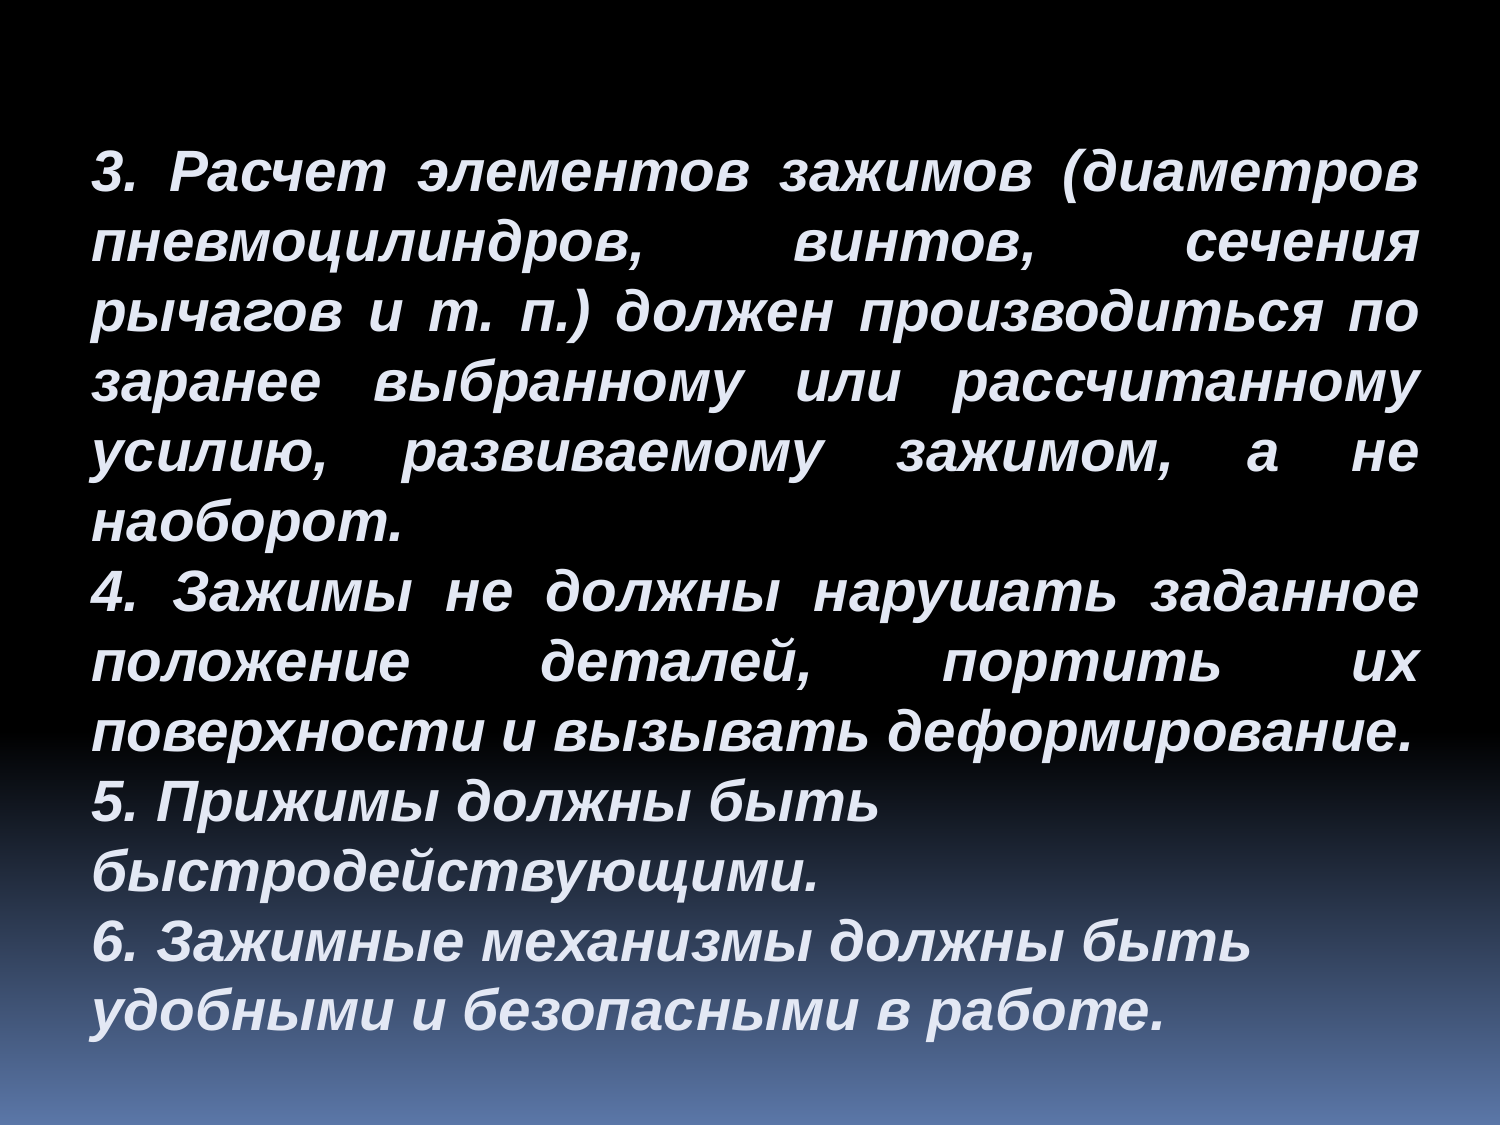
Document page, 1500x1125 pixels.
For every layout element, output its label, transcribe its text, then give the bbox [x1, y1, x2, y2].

text_box 3. Расчет элементов зажимов (диаметров пневмоцилиндров, винтов, сечения рычагов и т. п.) должен производиться по заранее выбранному или рассчитанному усилию, развиваемому зажимом, а не наоборот. 4. Зажимы не должны нарушать заданное положение деталей, портить их поверхности и вызывать деформирование. 5. Прижимы должны быть быстродействующими. 6. Зажимные механизмы должны быть удобными и безопасными в работе. [76, 125, 1436, 1050]
